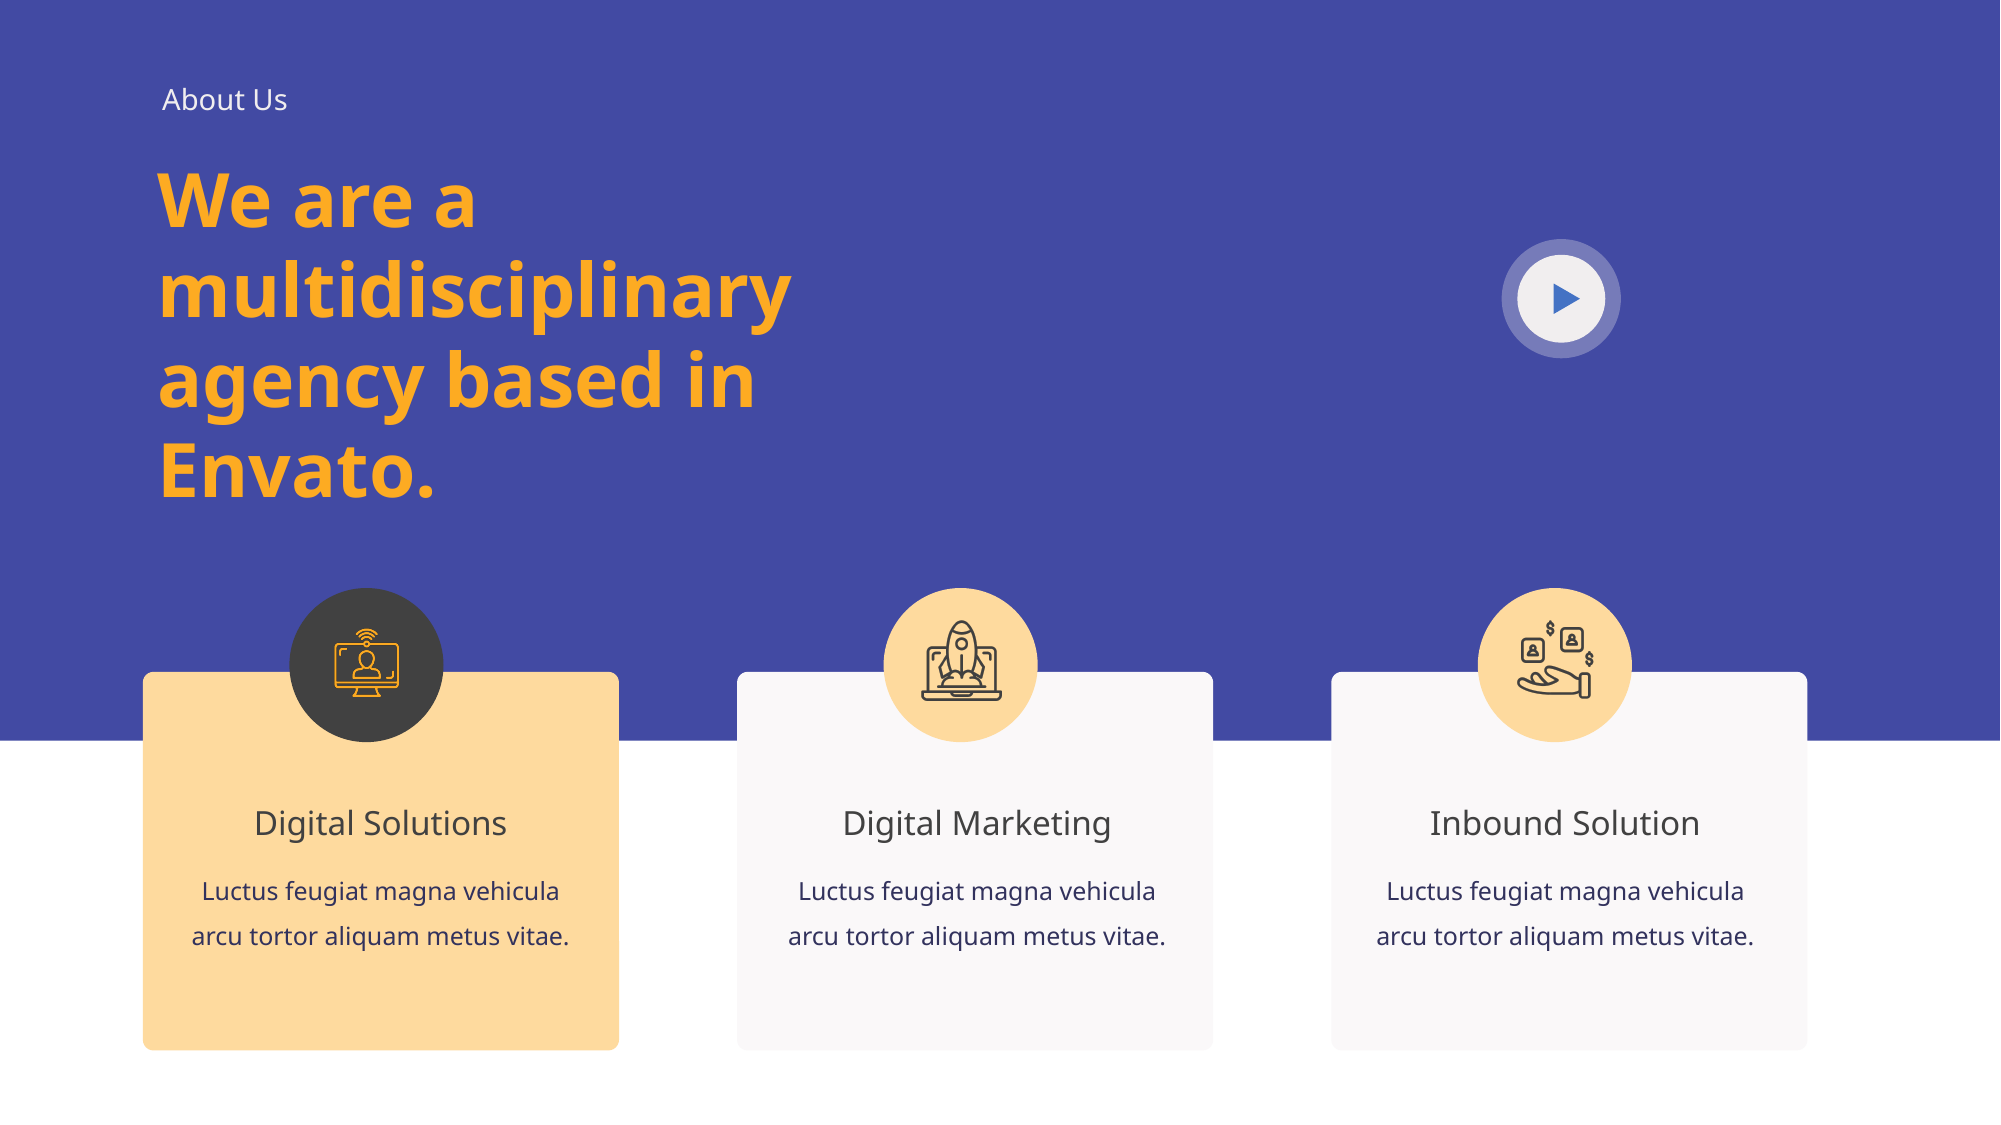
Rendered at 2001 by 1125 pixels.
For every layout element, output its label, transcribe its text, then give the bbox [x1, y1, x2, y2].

text_box [1330, 741, 1809, 1052]
text_box Luctus feugiat magna vehicula arcu tortor aliquam metus vitae. [761, 853, 1194, 958]
text_box [736, 741, 1215, 1052]
text_box Digital Solutions [200, 794, 562, 850]
text_box [141, 741, 621, 1052]
picture [0, 0, 2000, 741]
text_box Luctus feugiat magna vehicula arcu tortor aliquam metus vitae. [1350, 853, 1782, 958]
text_box Inbound Solution [1385, 794, 1746, 850]
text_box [1501, 239, 1621, 359]
text_box Luctus feugiat magna vehicula arcu tortor aliquam metus vitae. [165, 853, 597, 958]
text_box Digital Marketing [797, 794, 1158, 850]
